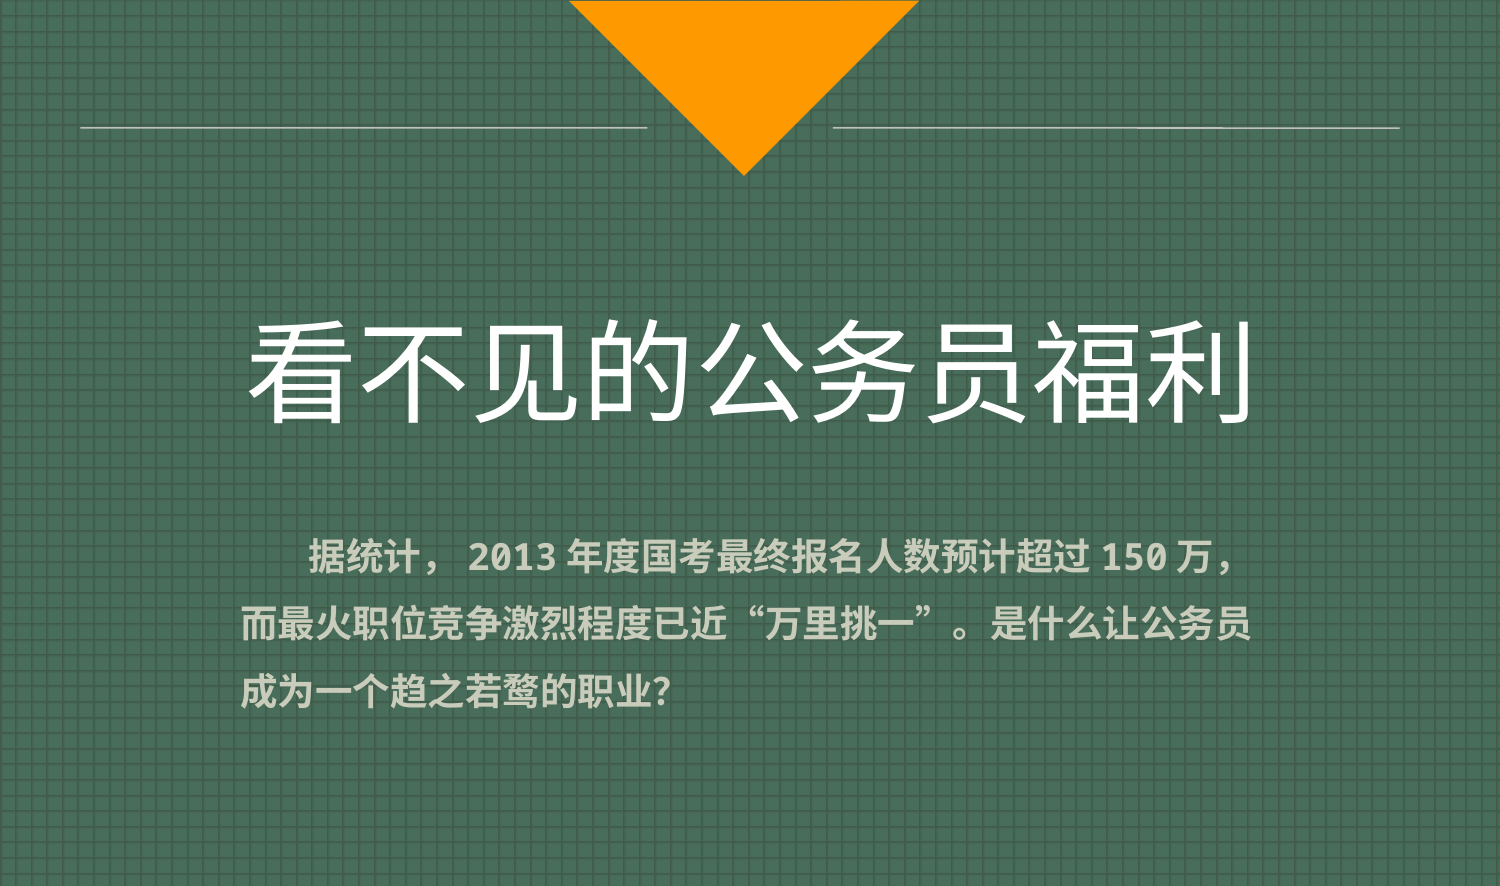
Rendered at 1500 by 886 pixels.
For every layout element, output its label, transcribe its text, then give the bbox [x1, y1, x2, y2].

title 看不见的公务员福利 [113, 275, 1389, 466]
text_box [569, 0, 920, 176]
subtitle 据统计，2013年度国考最终报名人数预计超过150万，而最火职位竞争激烈程度已近“万里挑一”。是什么让公务员成为一个趋之若鹜的职业？ [225, 502, 1275, 730]
picture [0, 0, 1500, 886]
